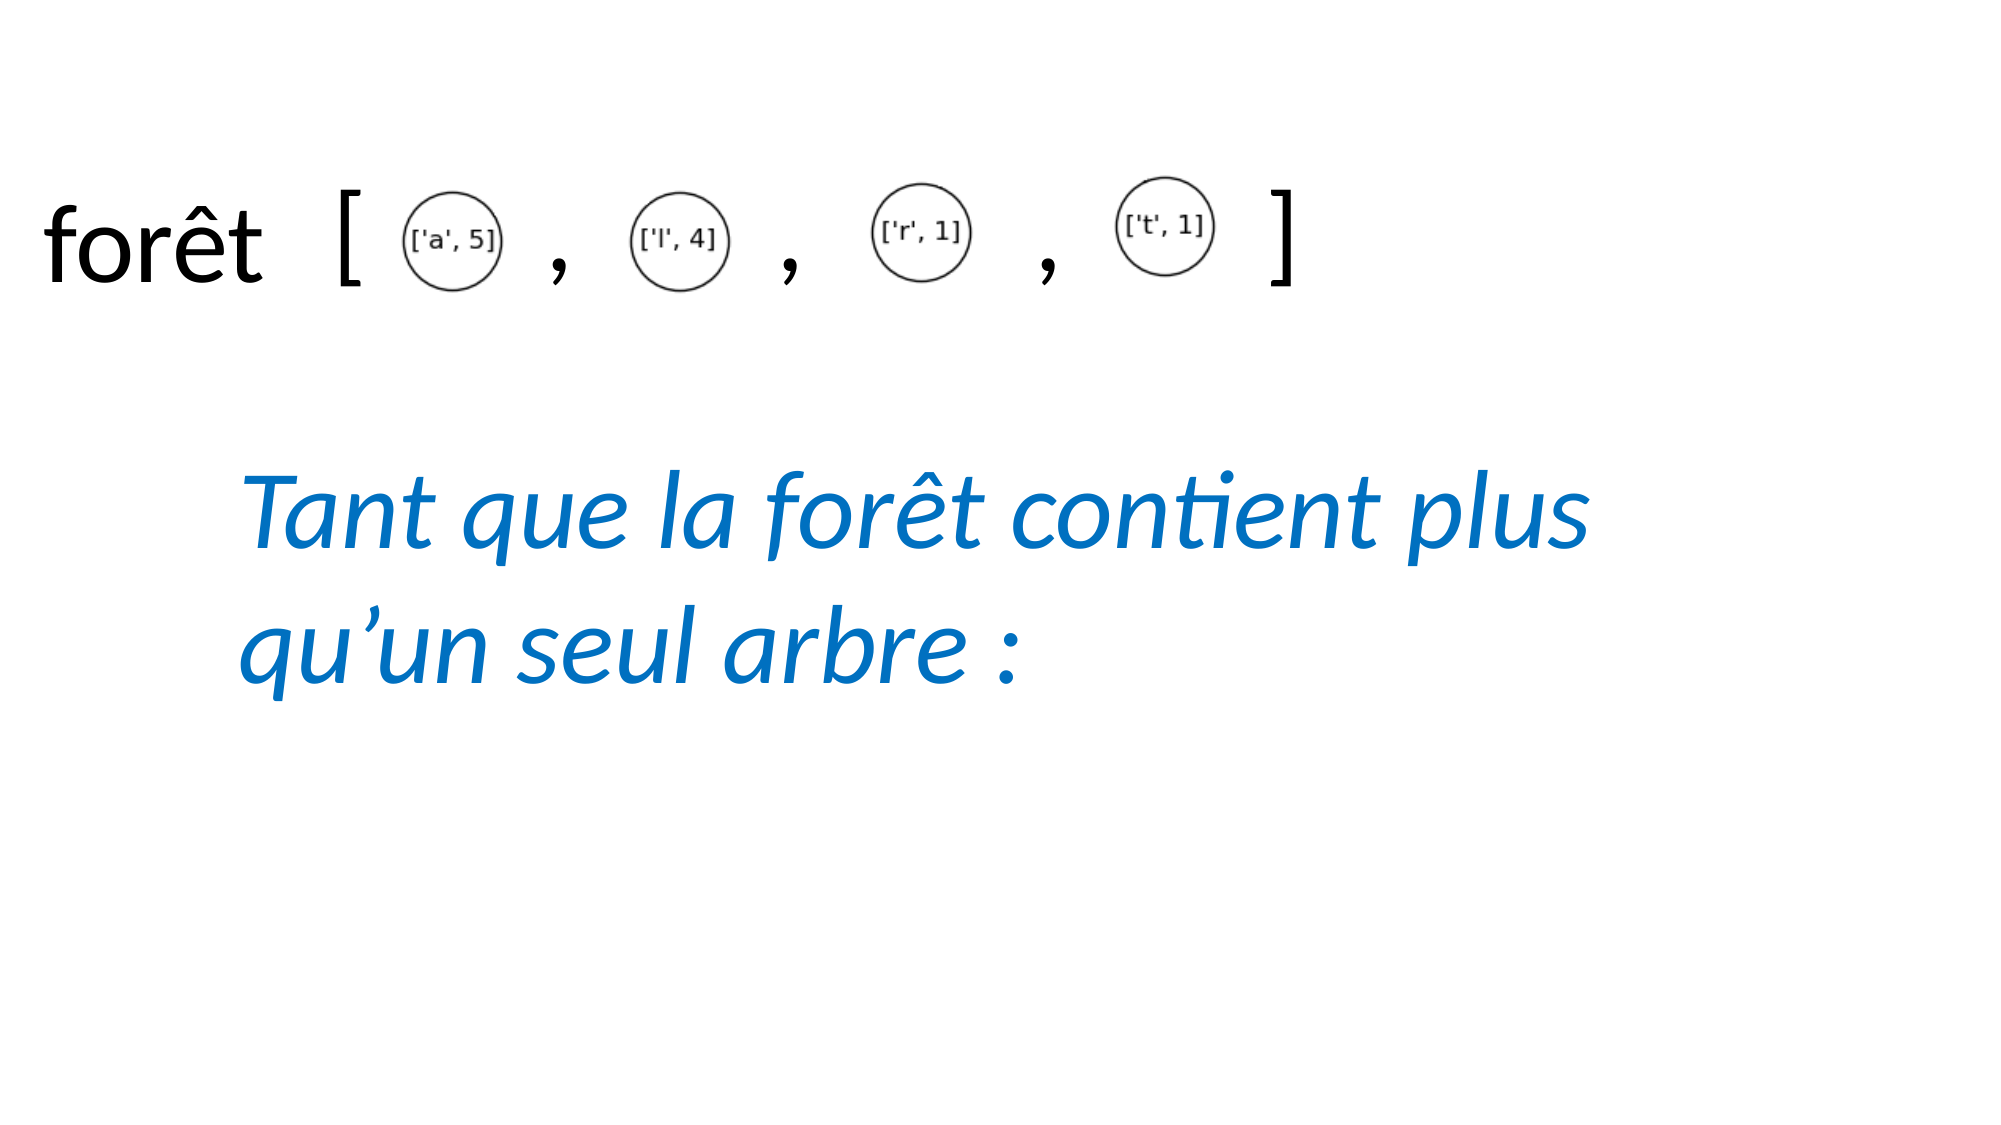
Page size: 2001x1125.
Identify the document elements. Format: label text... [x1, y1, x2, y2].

text_box forêt [28, 162, 332, 313]
text_box Tant que la forêt contient plus qu’un seul arbre : [223, 428, 1703, 714]
picture [375, 167, 515, 304]
picture [861, 168, 981, 309]
picture [626, 172, 741, 306]
picture [1113, 171, 1232, 300]
text_box [ , , , ] [317, 151, 1683, 302]
